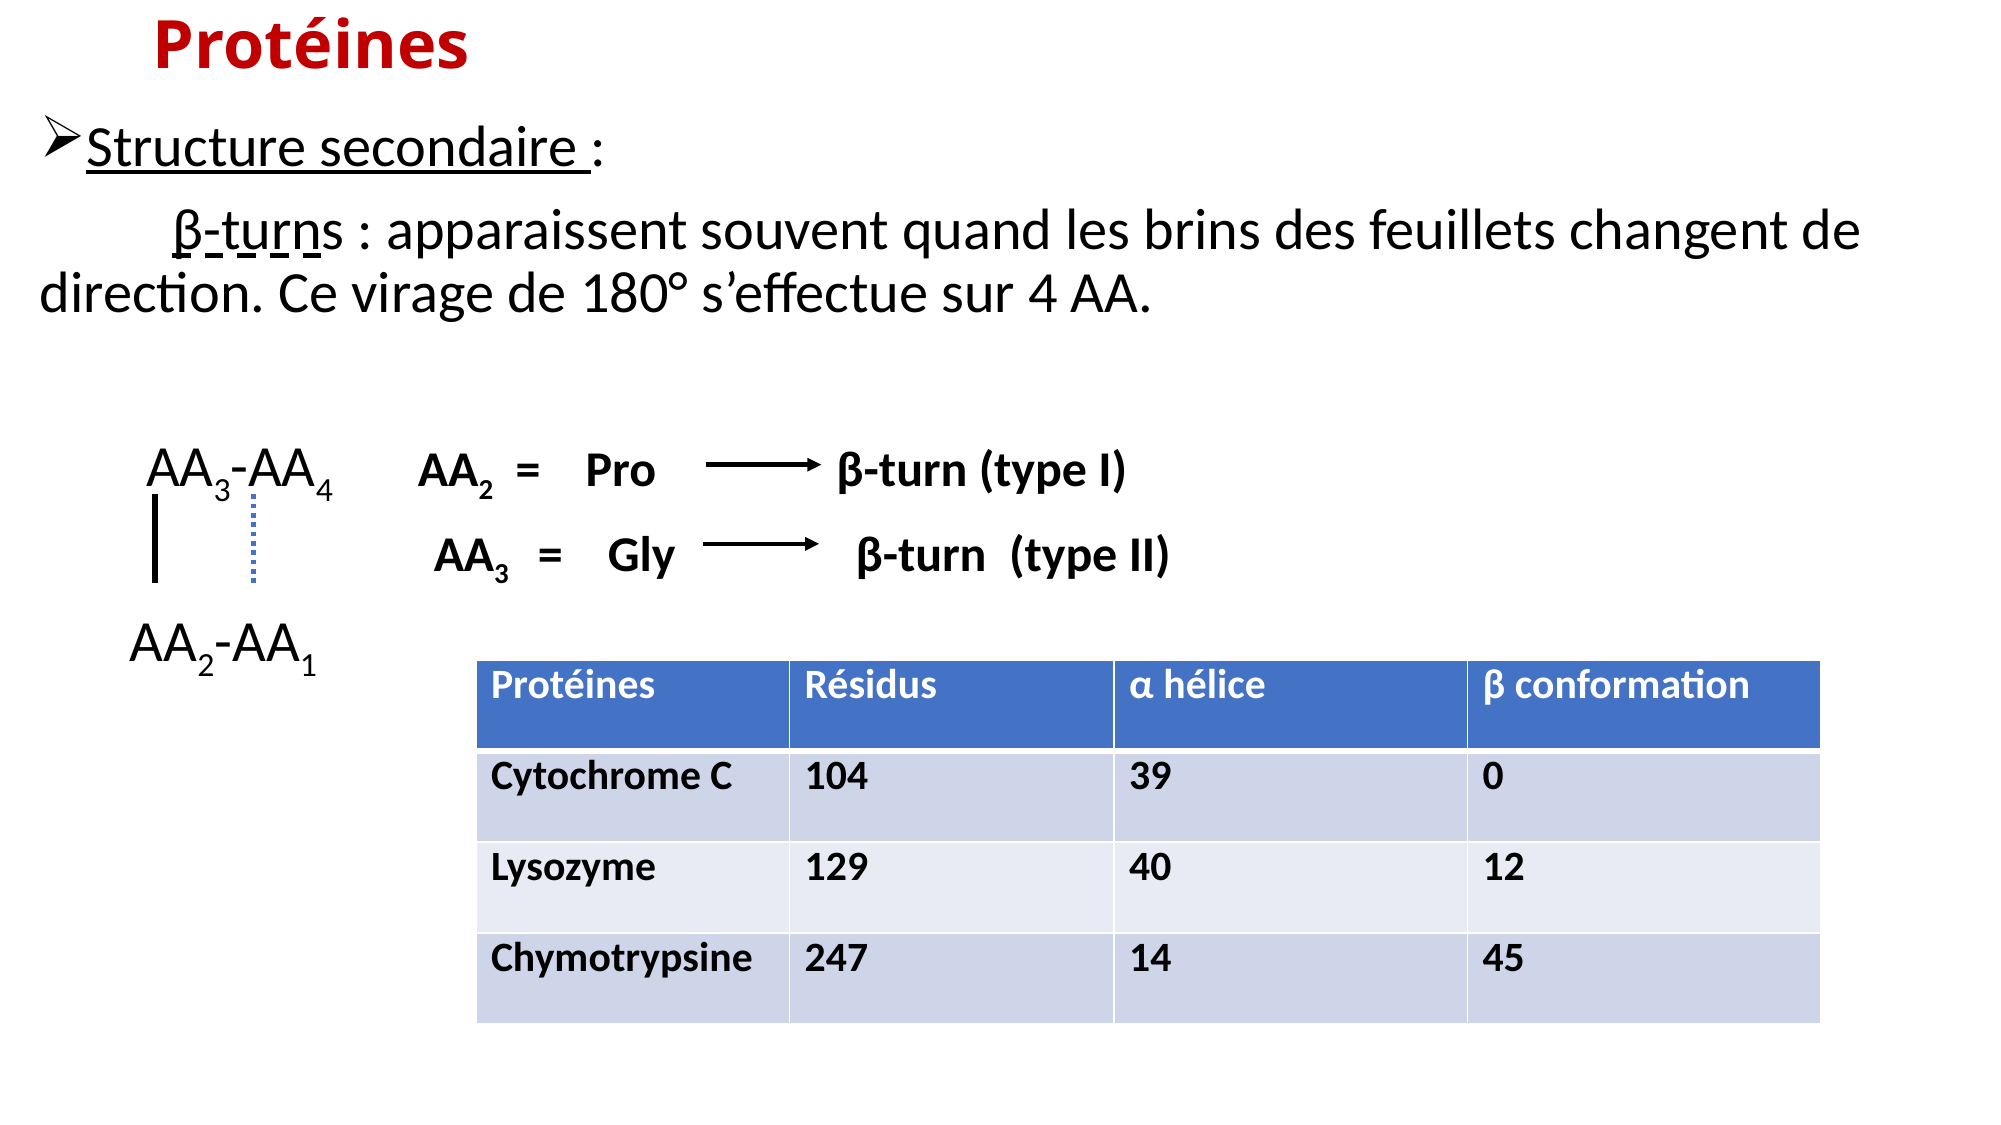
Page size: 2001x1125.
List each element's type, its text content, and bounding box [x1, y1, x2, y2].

table_cell 129 [790, 843, 1113, 932]
table_cell 12 [1468, 843, 1820, 932]
table_cell 45 [1468, 934, 1820, 1023]
table_header β conformation [1468, 661, 1820, 748]
table_header Protéines [477, 661, 789, 748]
table_header Résidus [790, 661, 1113, 748]
table_cell Cytochrome C [477, 754, 789, 841]
text_box Protéines [137, 0, 1863, 95]
table_cell 0 [1468, 754, 1820, 841]
table_cell 40 [1115, 843, 1467, 932]
table_cell 14 [1115, 934, 1467, 1023]
table_cell 104 [790, 754, 1113, 841]
table_cell Chymotrypsine [477, 934, 789, 1023]
table_cell Lysozyme [477, 843, 789, 932]
table_header α hélice [1115, 661, 1467, 748]
table_cell 247 [790, 934, 1113, 1023]
list Structure secondaire : β-turns : apparaissent souvent quand les brins des feuillets changent de direction. Ce virage de 180° s’effectue sur 4 AA. AA3-AA4 AA2 = Pro β-turn (type I) AA3 = Gly β-turn (type II) AA2-AA1 [24, 108, 2000, 1125]
table_cell 39 [1115, 754, 1467, 841]
